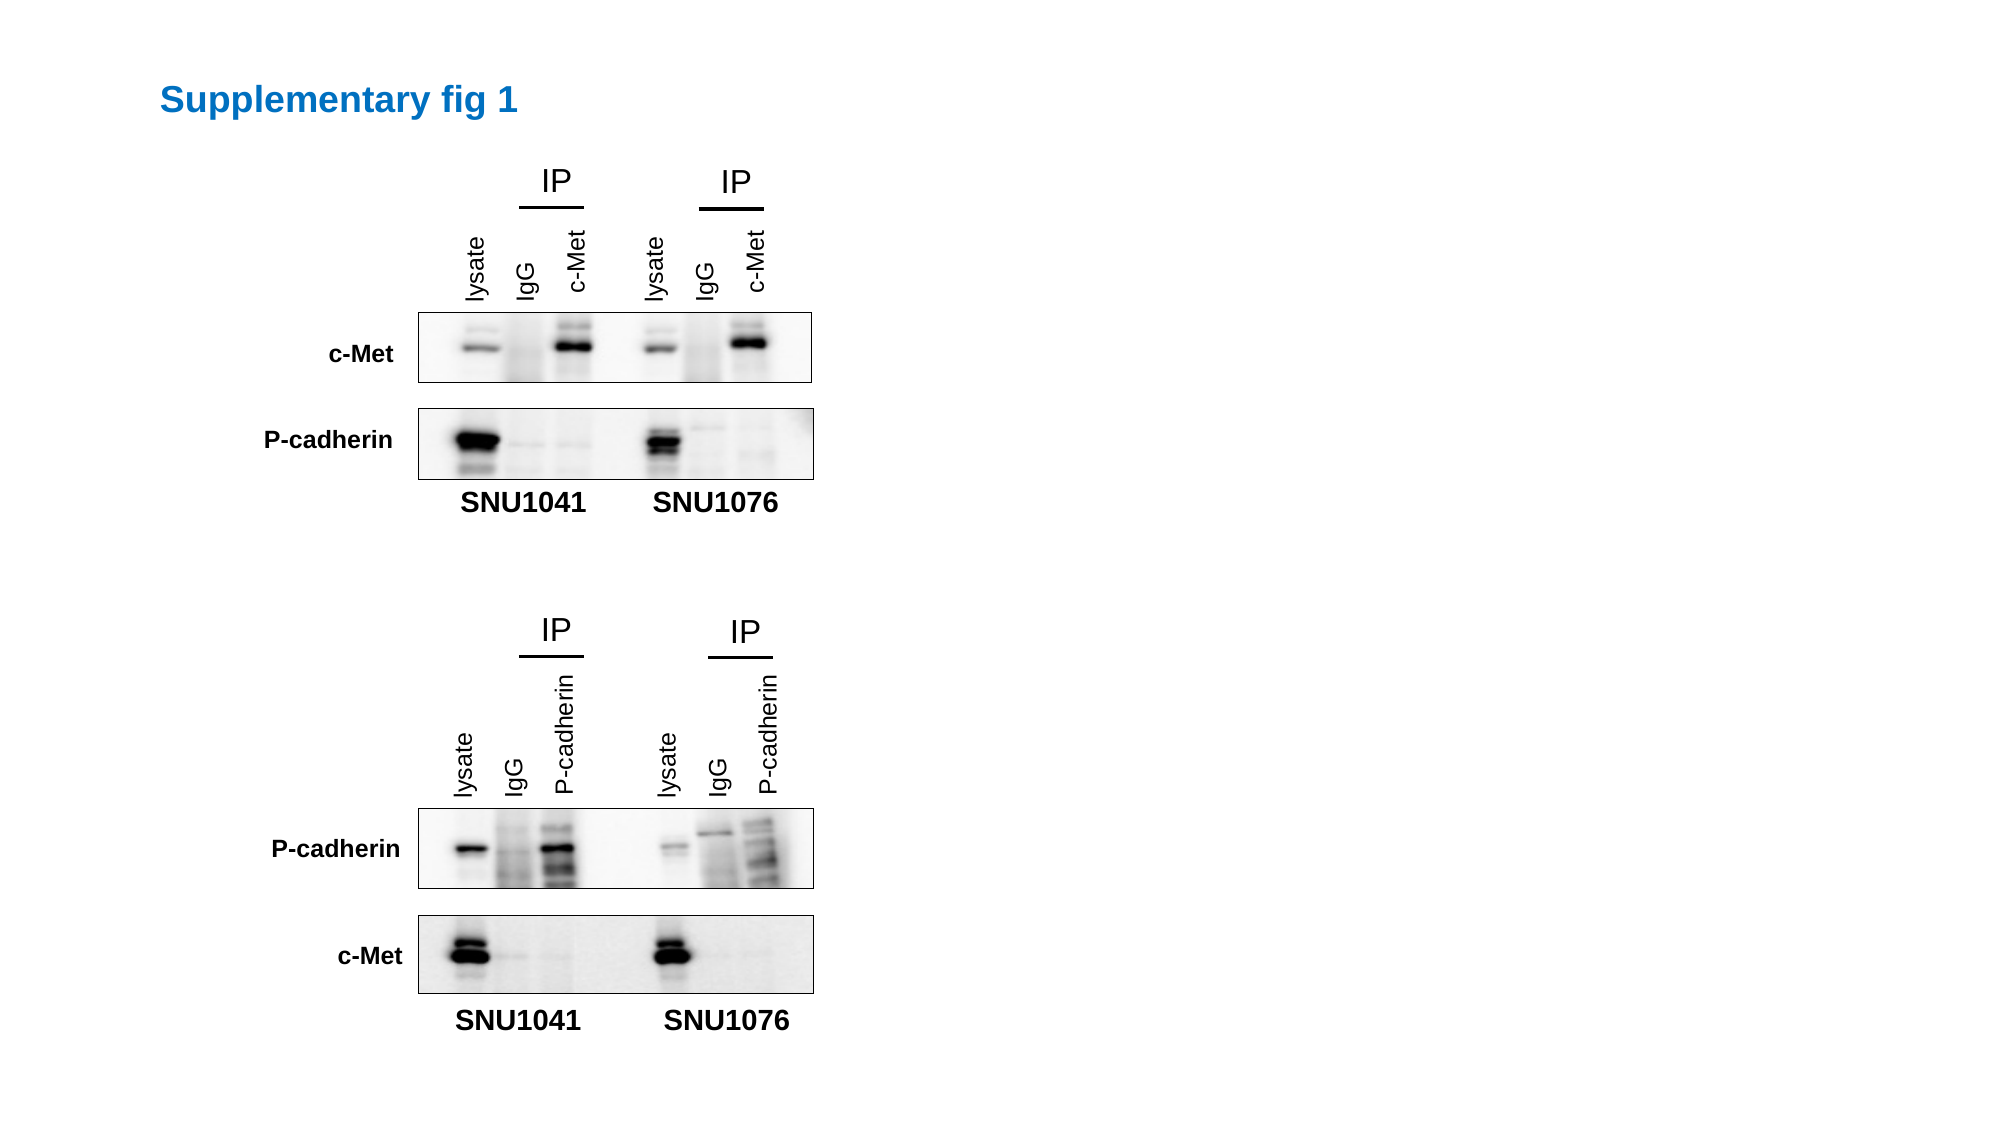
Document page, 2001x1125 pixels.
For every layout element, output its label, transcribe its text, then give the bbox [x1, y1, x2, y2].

text_box c-Met [313, 330, 409, 375]
text_box IP [705, 153, 768, 208]
text_box c-Met [322, 932, 418, 977]
text_box SNU1041 SNU1076 [440, 994, 806, 1044]
text_box IP [715, 602, 777, 657]
text_box IgG [693, 742, 739, 807]
picture [418, 915, 814, 994]
text_box c-Met [731, 216, 777, 309]
text_box IgG [489, 742, 535, 807]
text_box lysate [451, 221, 496, 312]
text_box IP [526, 151, 588, 207]
text_box P-cadherin [256, 825, 416, 871]
text_box P-cadherin [248, 416, 409, 462]
text_box lysate [630, 221, 676, 312]
picture [418, 408, 814, 480]
text_box c-Met [552, 216, 597, 309]
text_box P-cadherin [540, 659, 586, 807]
text_box IgG [501, 246, 547, 312]
text_box lysate [439, 717, 485, 807]
text_box SNU1041 SNU1076 [445, 480, 795, 526]
text_box IP [526, 600, 588, 656]
text_box Supplementary fig 1 [145, 67, 534, 128]
text_box P-cadherin [744, 659, 789, 807]
text_box IgG [680, 246, 726, 312]
picture [418, 807, 814, 889]
picture [418, 312, 812, 384]
text_box lysate [643, 717, 688, 807]
